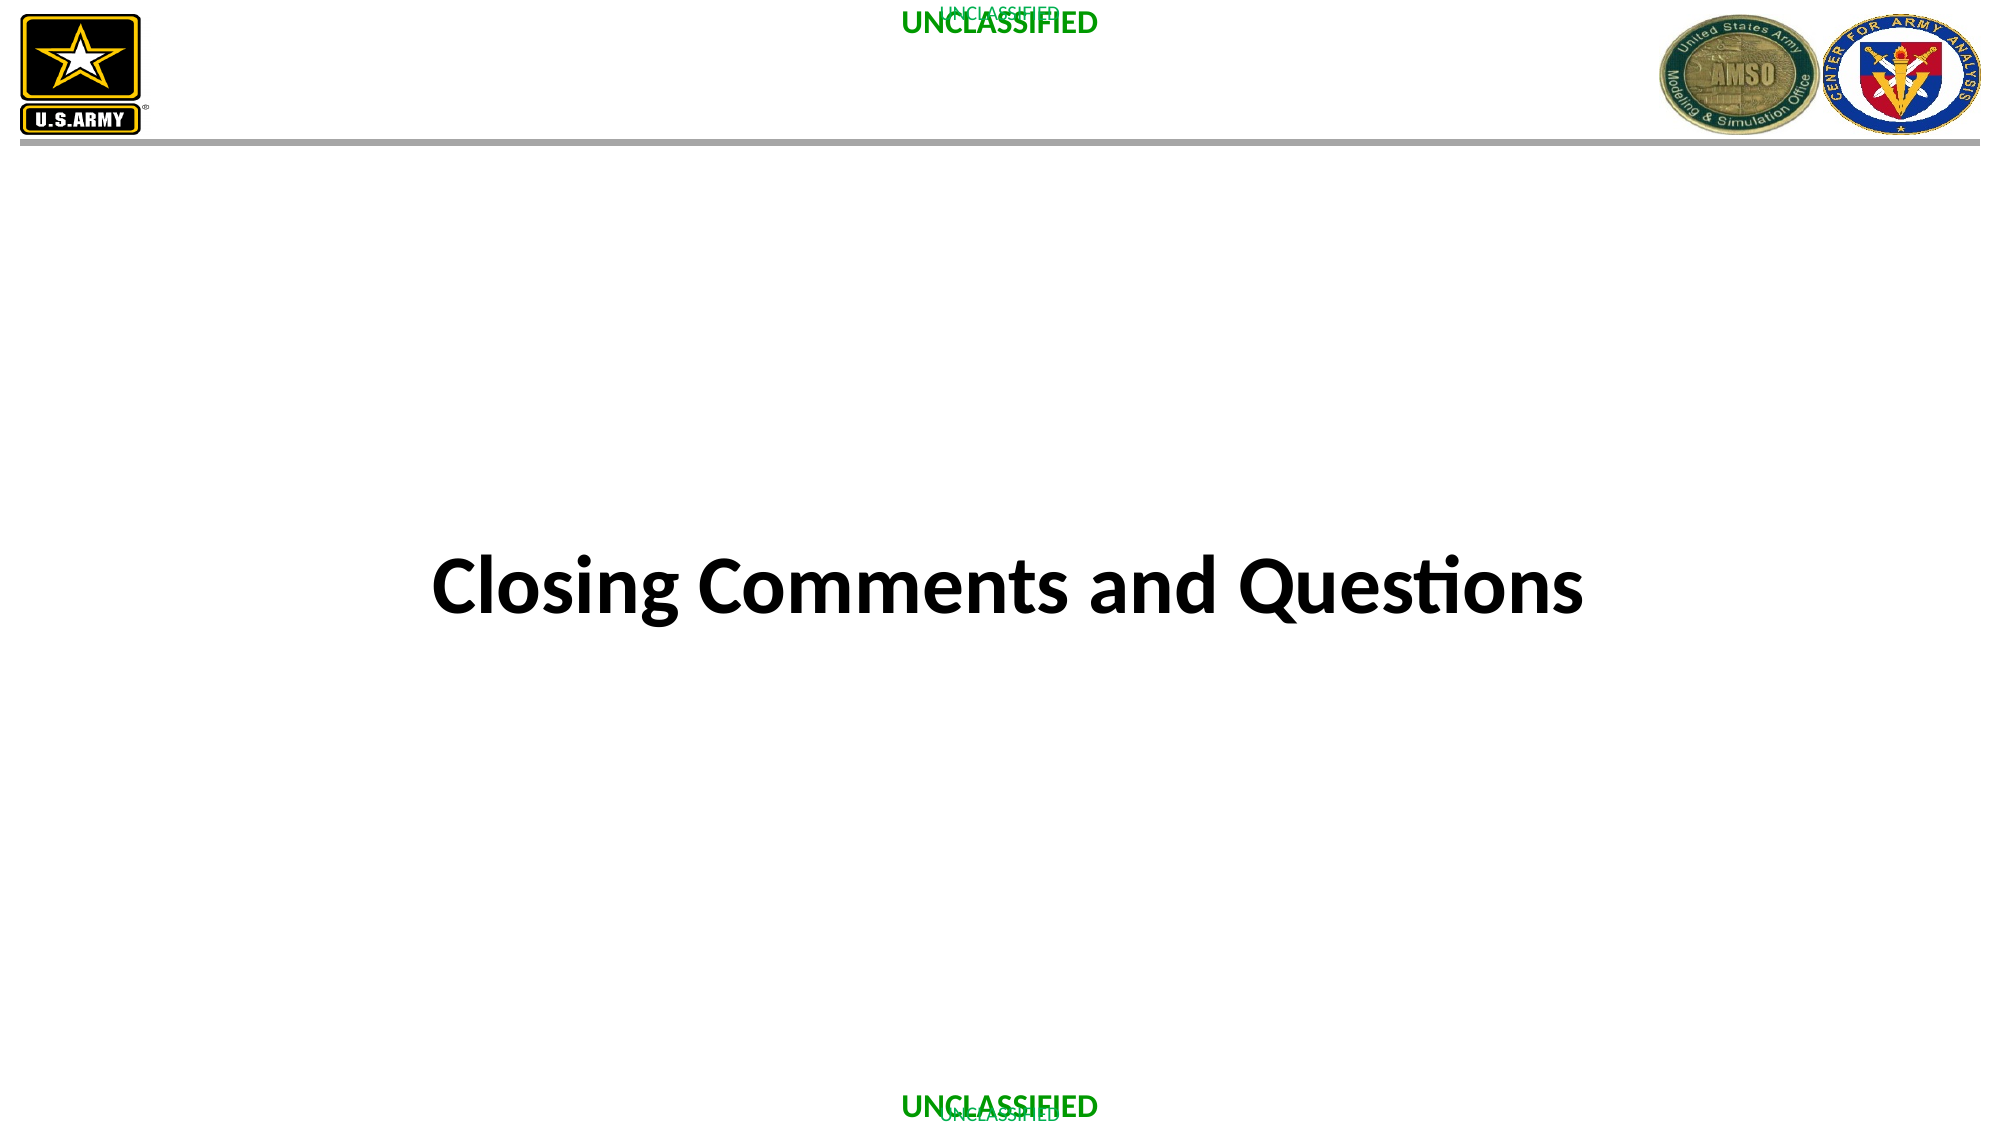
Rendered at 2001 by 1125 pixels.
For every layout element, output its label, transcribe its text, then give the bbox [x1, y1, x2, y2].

picture [1659, 14, 1981, 135]
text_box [922, 0, 1078, 1125]
title Closing Comments and Questions [1083, 493, 2000, 632]
title Closing Comments and Questions [0, 493, 917, 632]
picture [20, 14, 151, 135]
